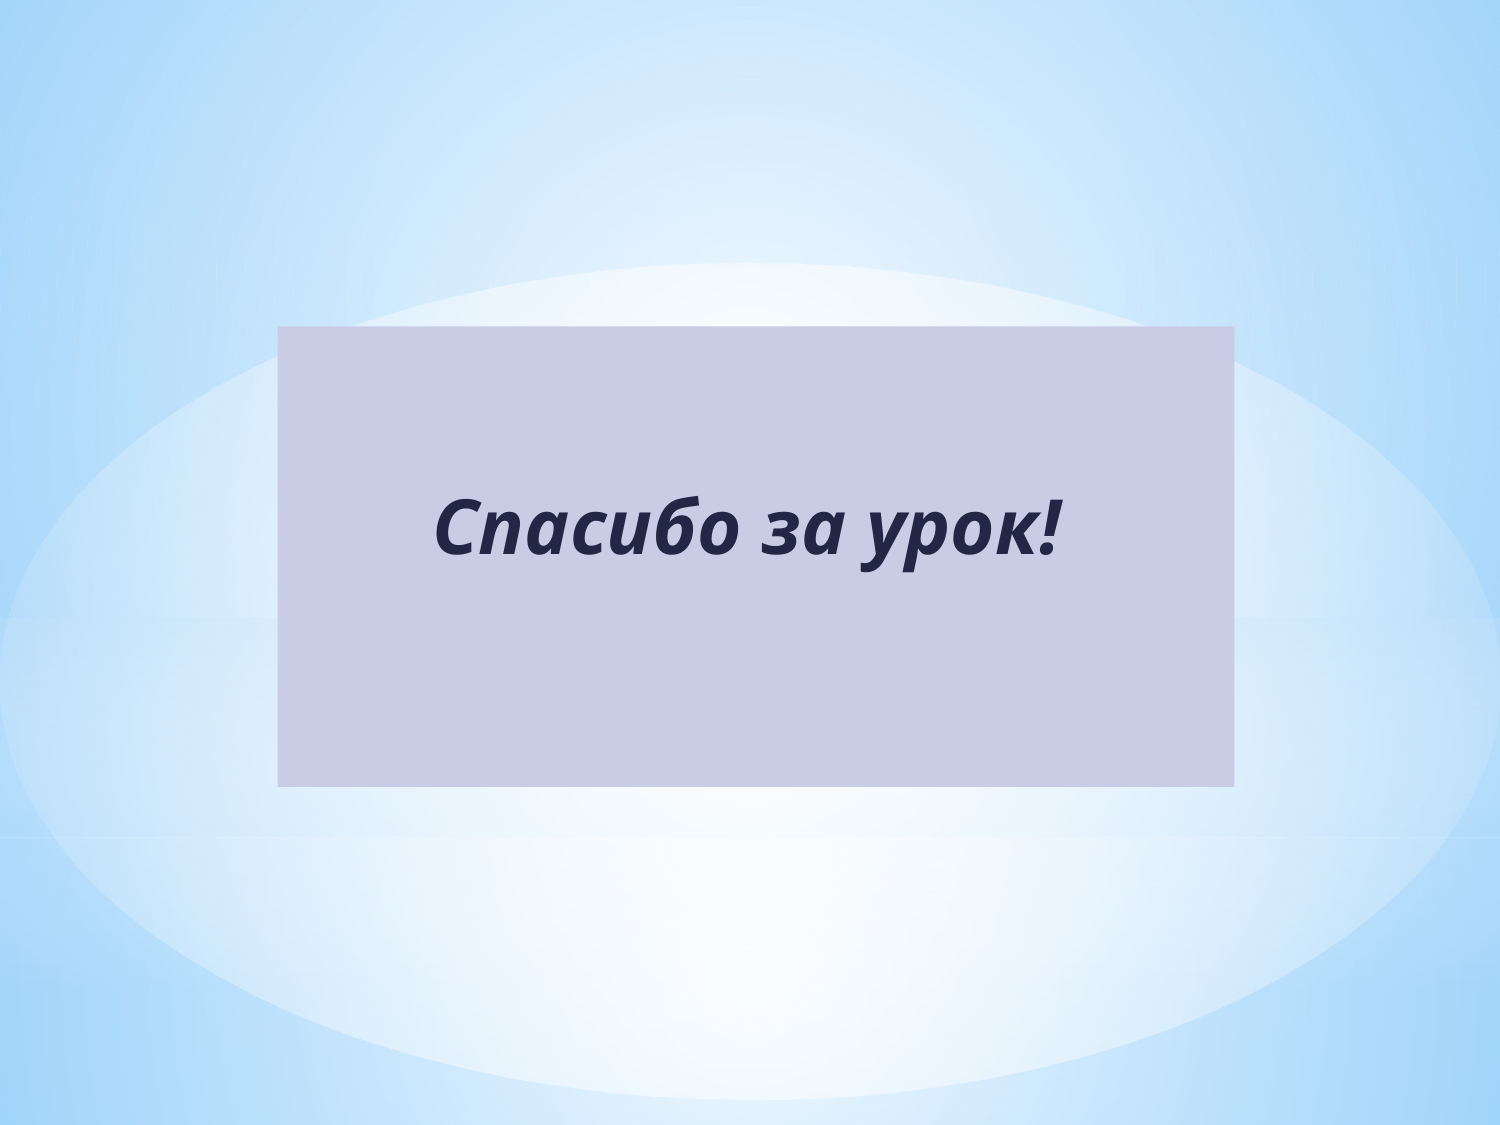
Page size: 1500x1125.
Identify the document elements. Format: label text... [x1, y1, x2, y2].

list Спасибо за урок! [277, 326, 1235, 787]
